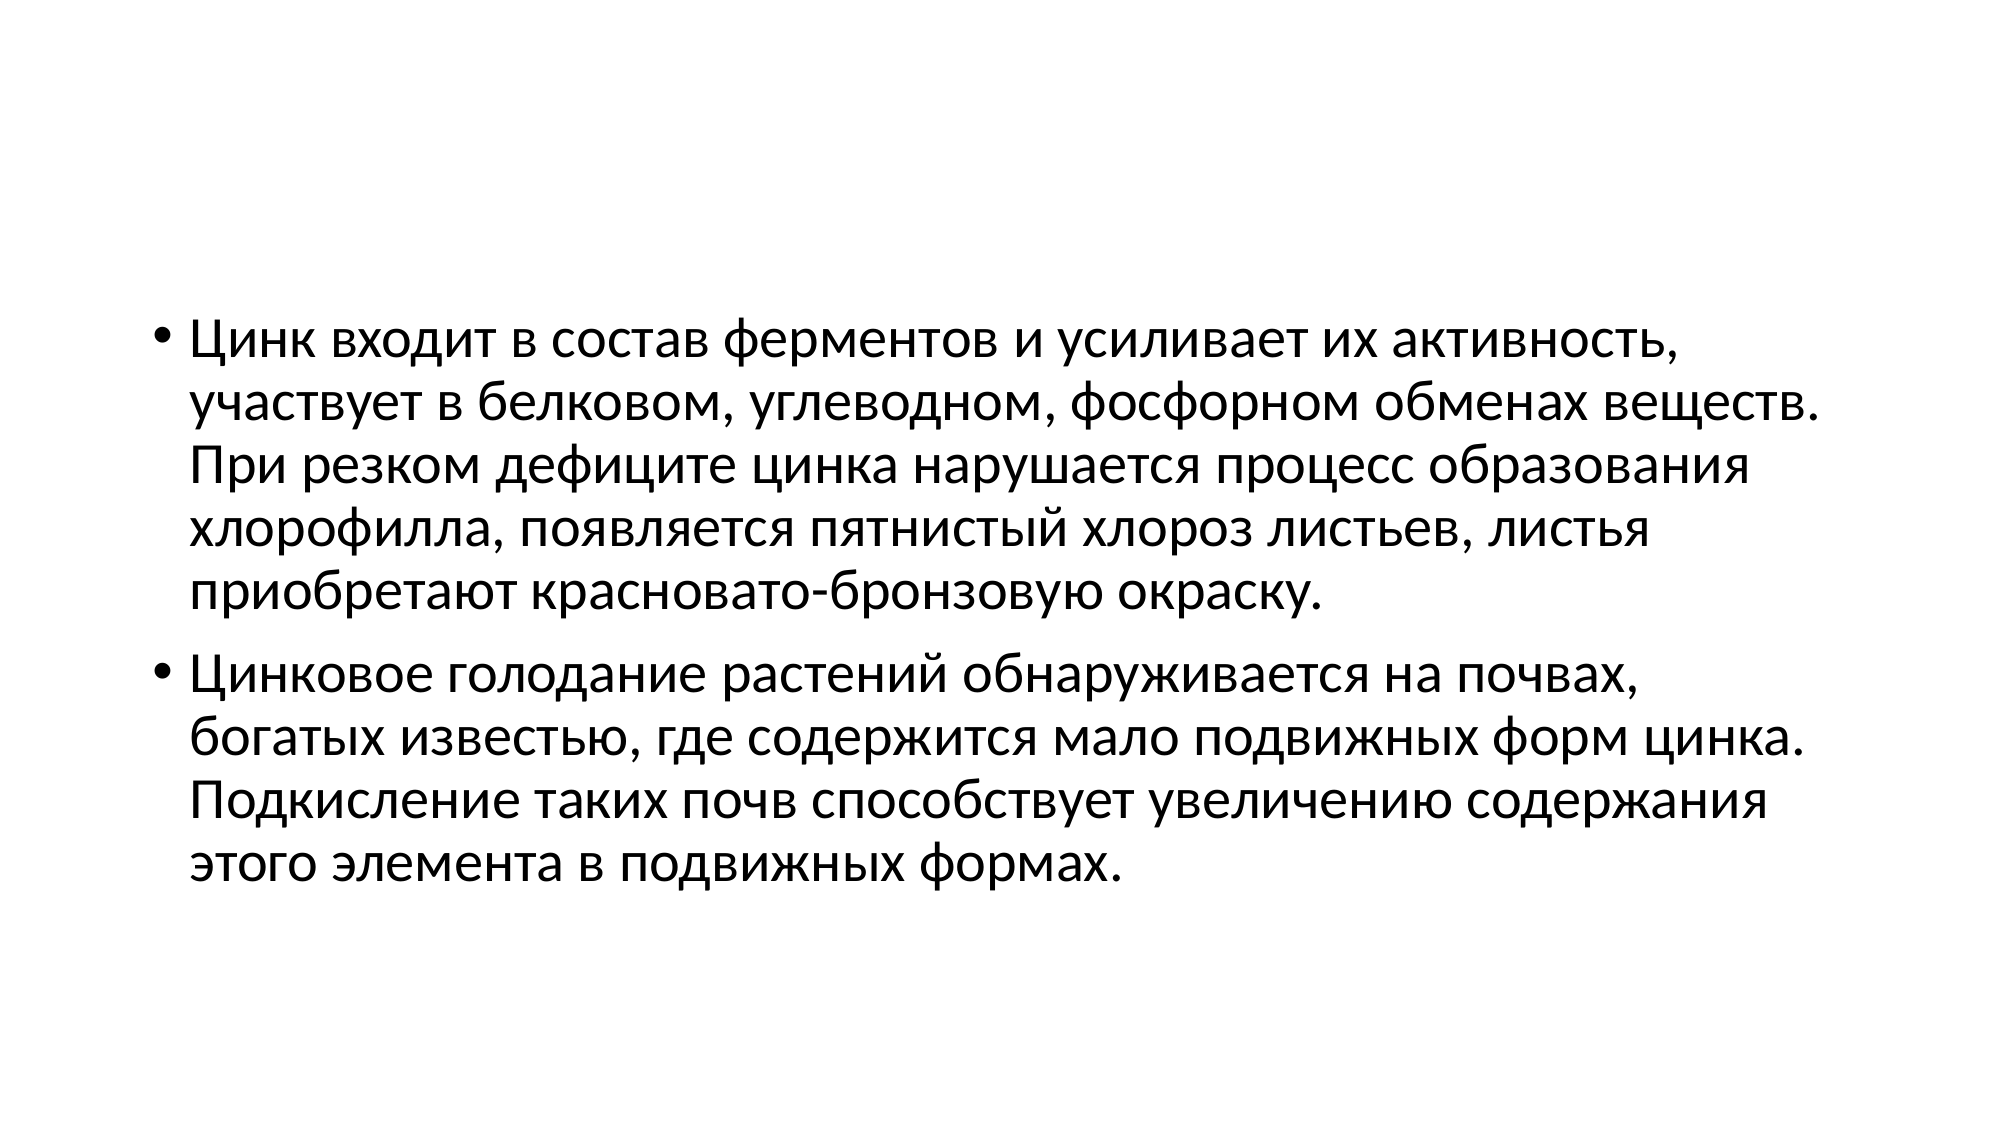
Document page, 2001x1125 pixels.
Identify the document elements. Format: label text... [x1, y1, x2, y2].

list Цинк входит в состав ферментов и усиливает их активность, участвует в белковом, углеводном, фосфорном обменах веществ. При резком дефиците цинка нарушается процесс образования хлорофилла, появляется пятнистый хлороз листьев, листья приобретают красновато-бронзовую окраску. Цинковое голодание растений обнаруживается на почвах, богатых известью, где содержится мало подвижных форм цинка. Подкисление таких почв способствует увеличению содержания этого элемента в подвижных формах. [137, 299, 1863, 1014]
